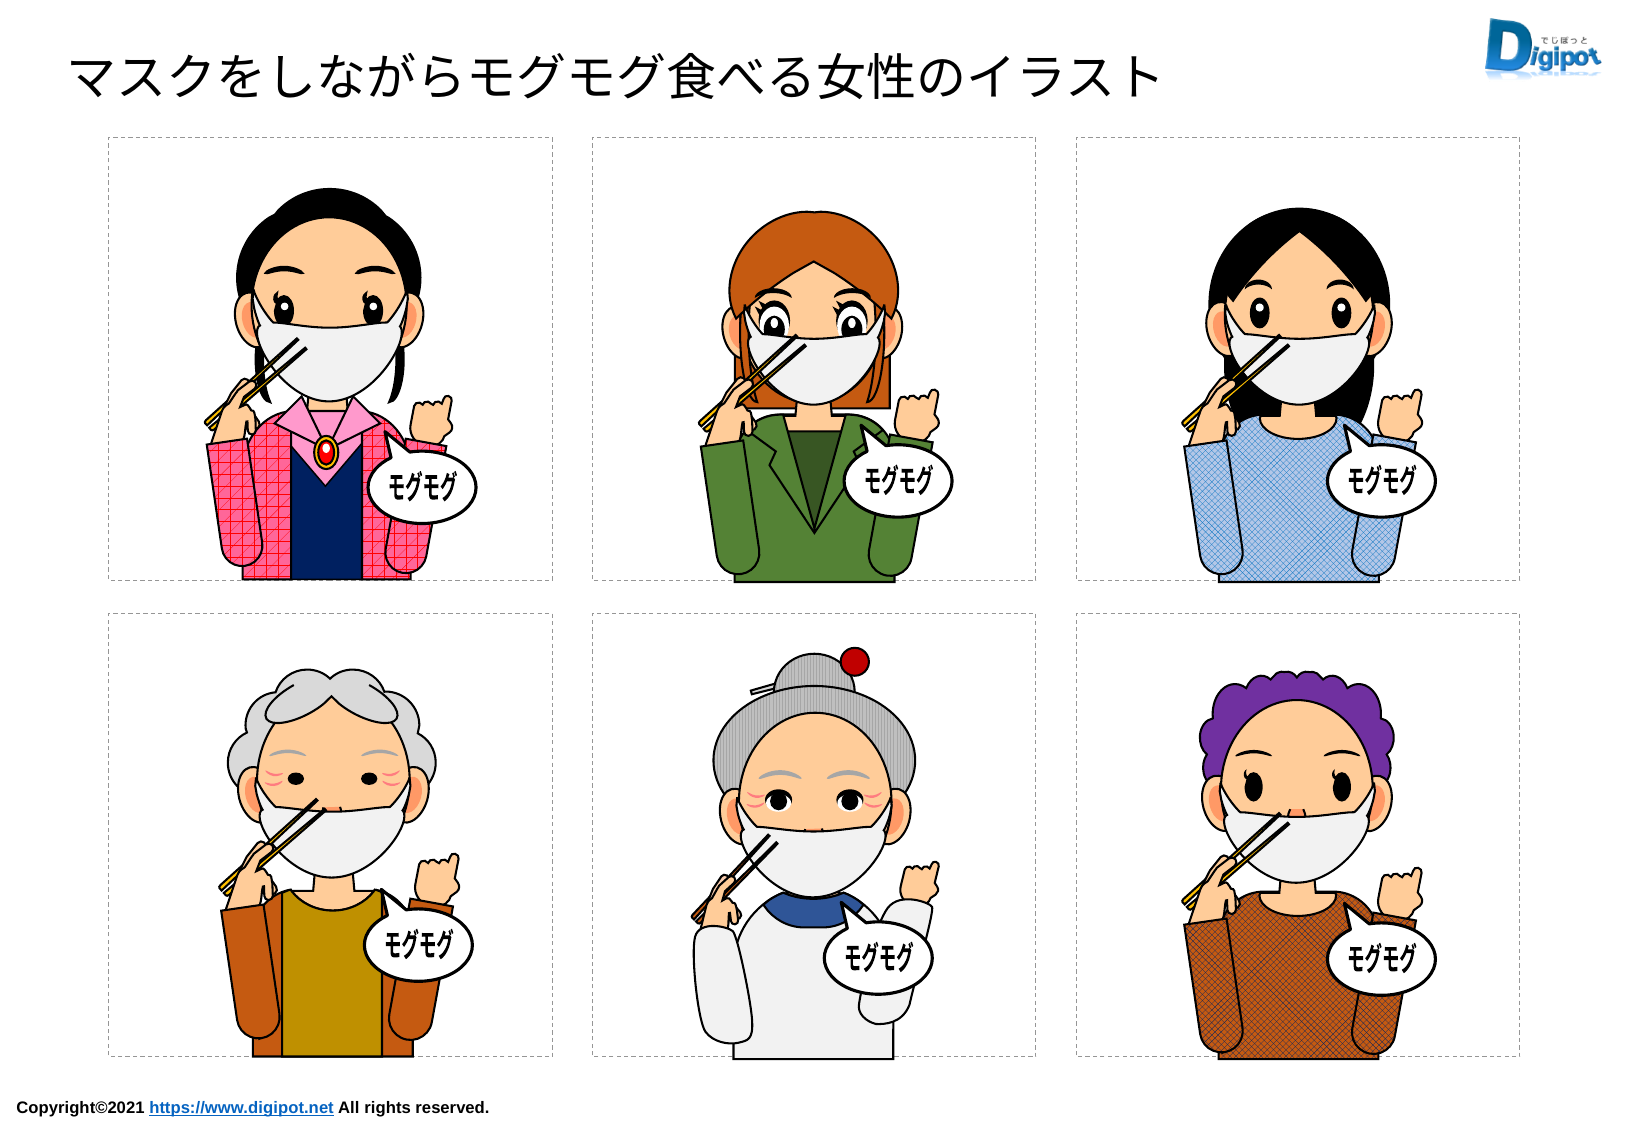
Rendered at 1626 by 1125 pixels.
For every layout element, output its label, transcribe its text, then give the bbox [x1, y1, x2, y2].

text_box マスクをしながらモグモグ食べる女性のイラスト [51, 38, 1181, 113]
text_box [1170, 671, 1436, 1060]
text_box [1170, 191, 1436, 583]
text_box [697, 211, 953, 583]
picture [1485, 18, 1602, 82]
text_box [203, 189, 477, 580]
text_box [681, 647, 936, 1060]
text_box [218, 669, 473, 1057]
